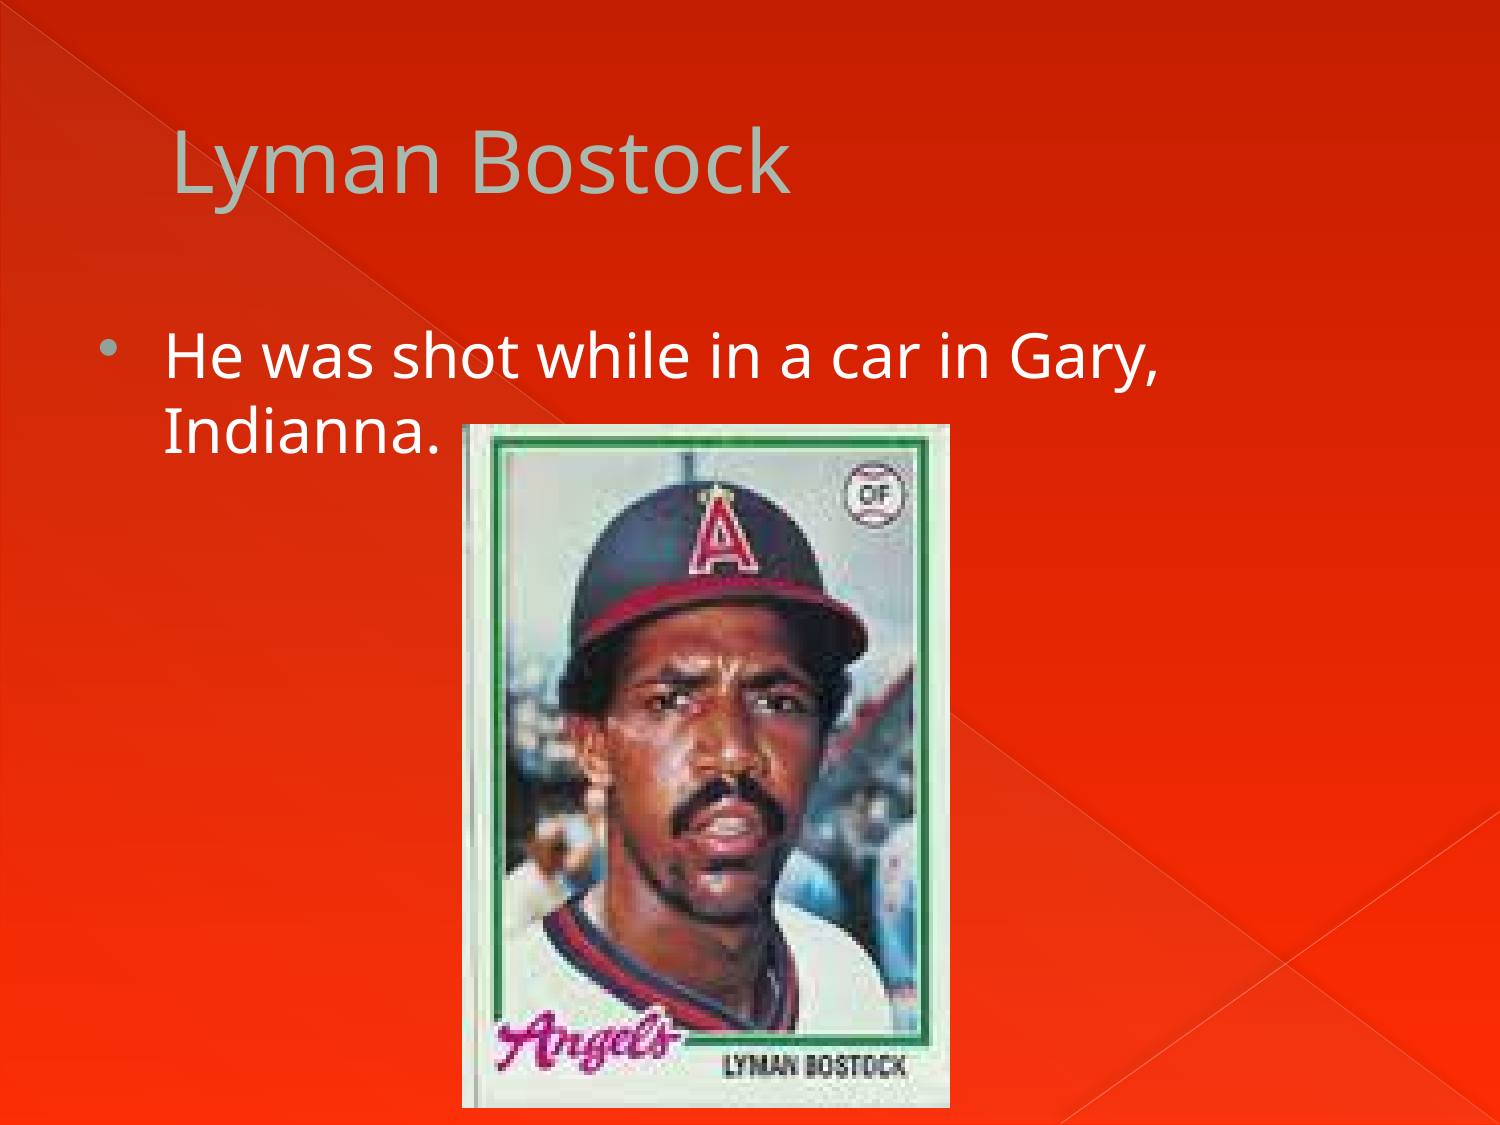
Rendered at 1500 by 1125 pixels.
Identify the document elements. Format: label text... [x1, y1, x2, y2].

list He was shot while in a car in Gary, Indianna. [75, 308, 1425, 1059]
title Lyman Bostock [75, 43, 1425, 274]
picture [462, 424, 951, 1108]
